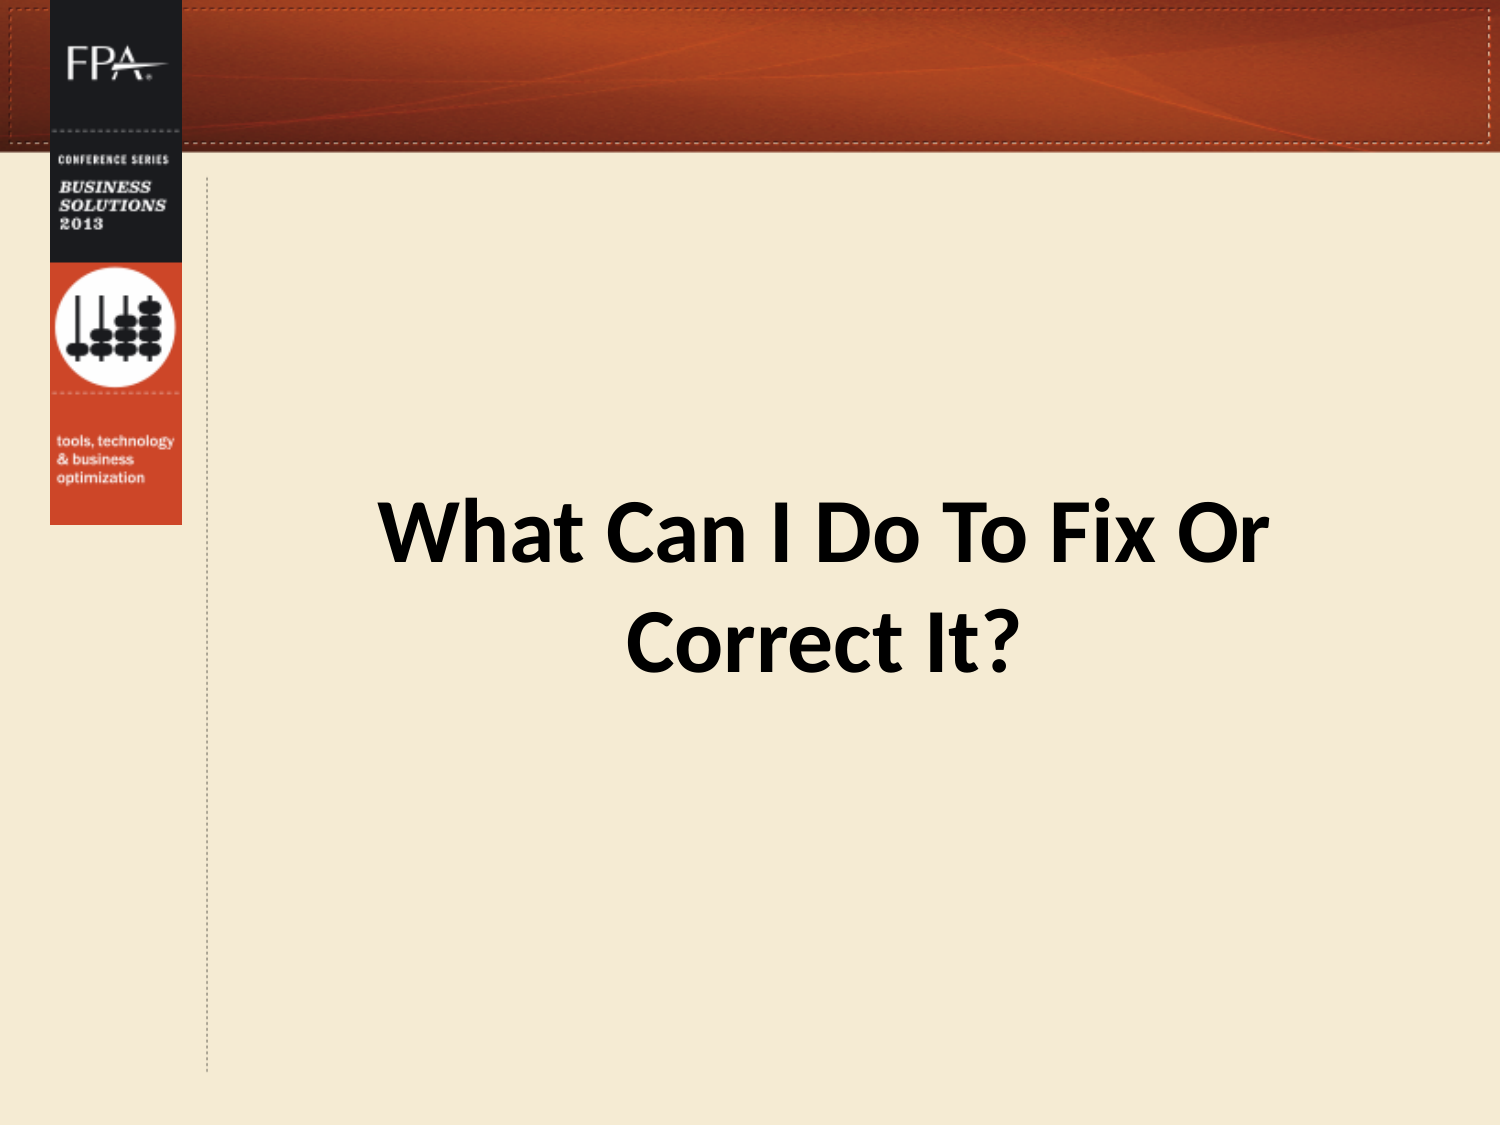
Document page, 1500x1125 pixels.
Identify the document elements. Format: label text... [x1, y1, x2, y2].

picture [0, 0, 1500, 1125]
title What Can I Do To Fix Or Correct It? [262, 449, 1388, 713]
